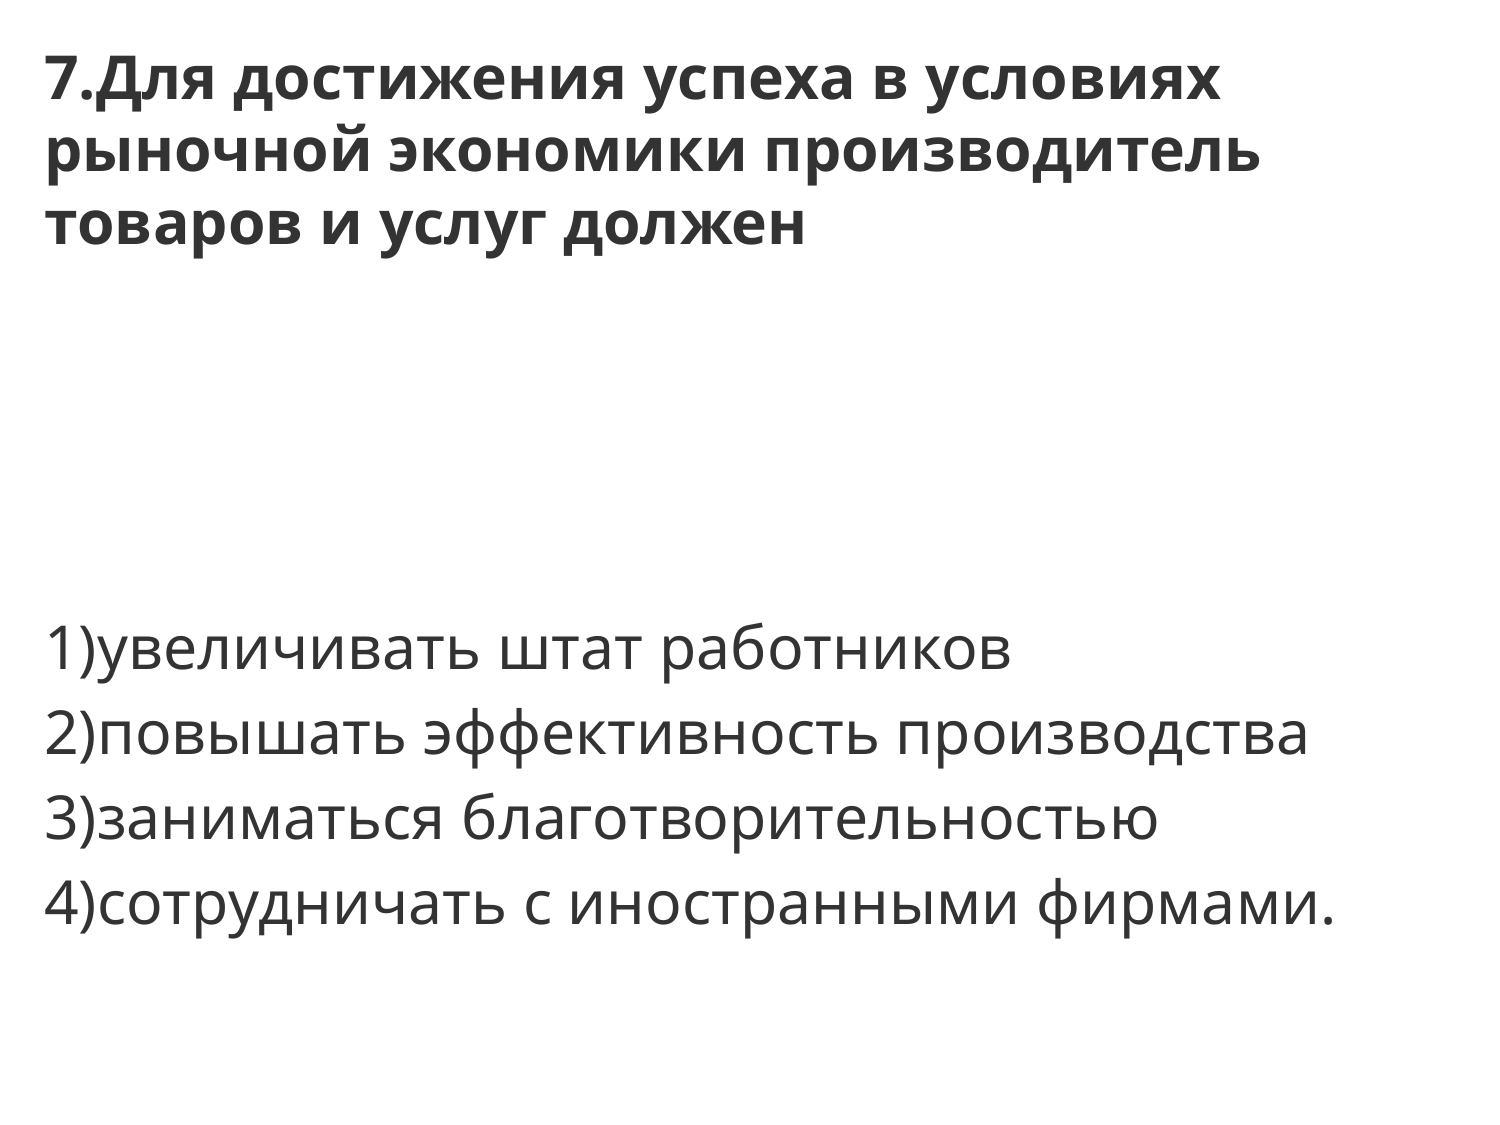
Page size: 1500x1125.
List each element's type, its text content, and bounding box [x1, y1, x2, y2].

list 7.Для достижения успеха в условиях рыночной экономики производитель товаров и услуг должен 1)увеличивать штат работников 2)повышать эффективность производства 3)заниматься благотворительностью 4)сотрудничать с иностранными фирмами. [29, 30, 1459, 1106]
